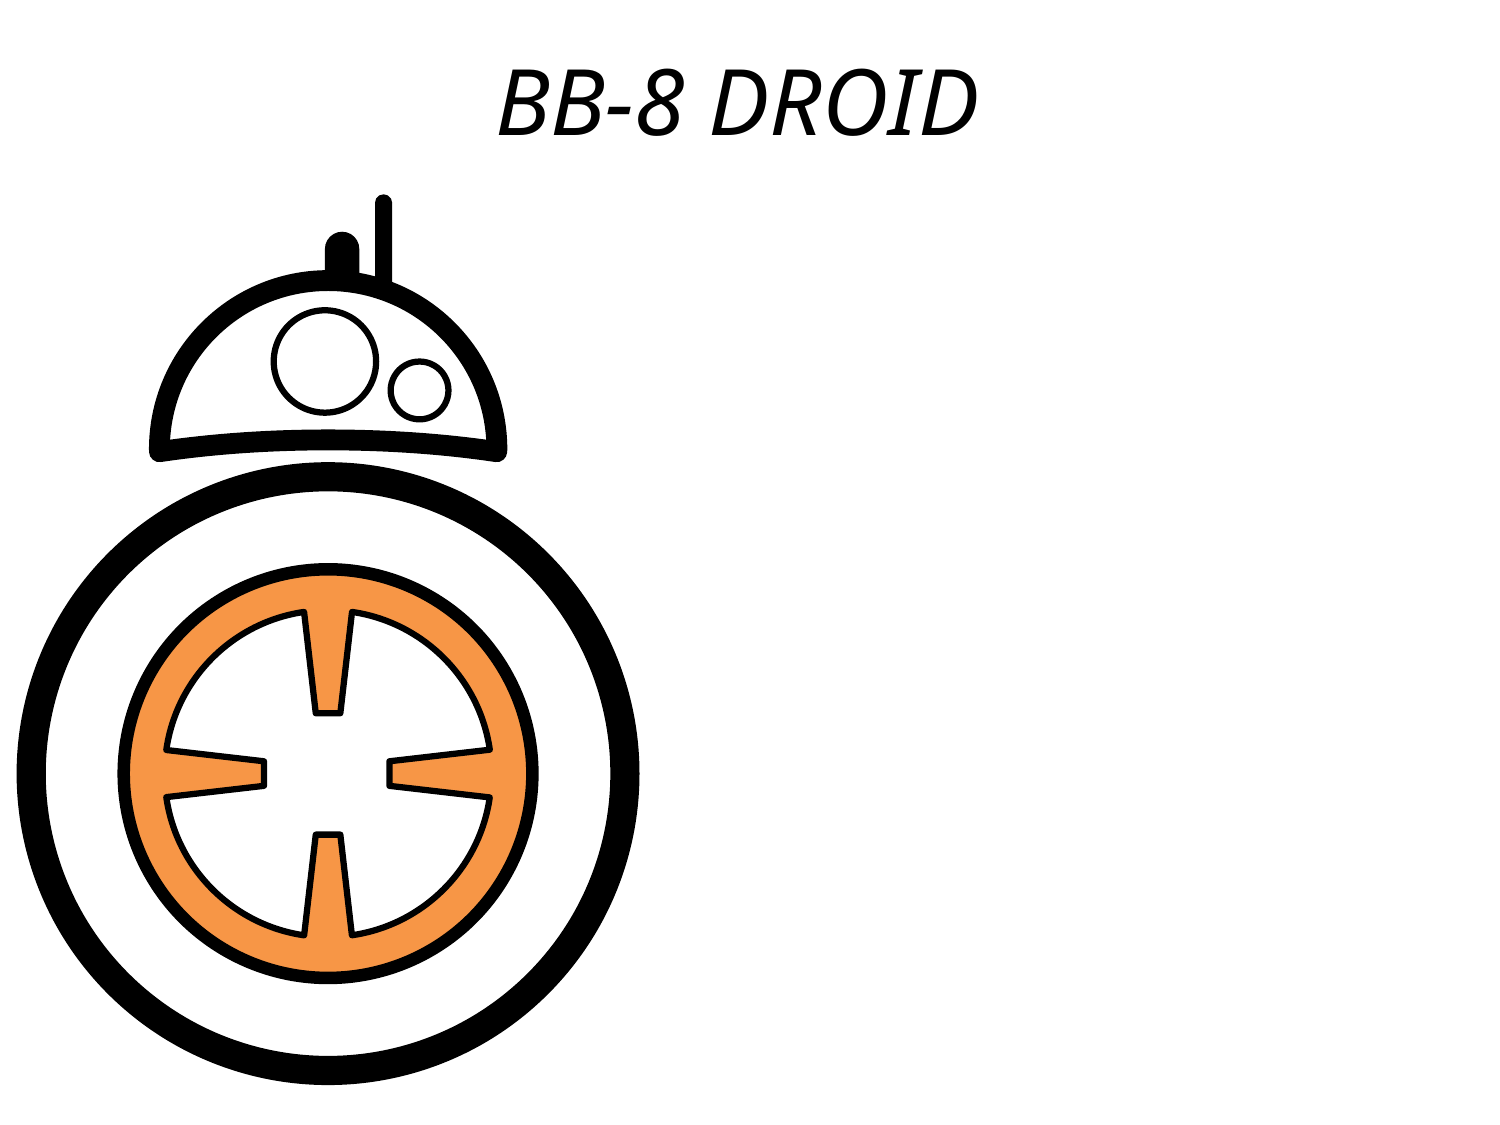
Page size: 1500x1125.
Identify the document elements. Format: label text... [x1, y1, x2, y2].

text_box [159, 194, 498, 452]
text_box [30, 476, 626, 1071]
text_box BB-8 DROID [481, 36, 1019, 161]
